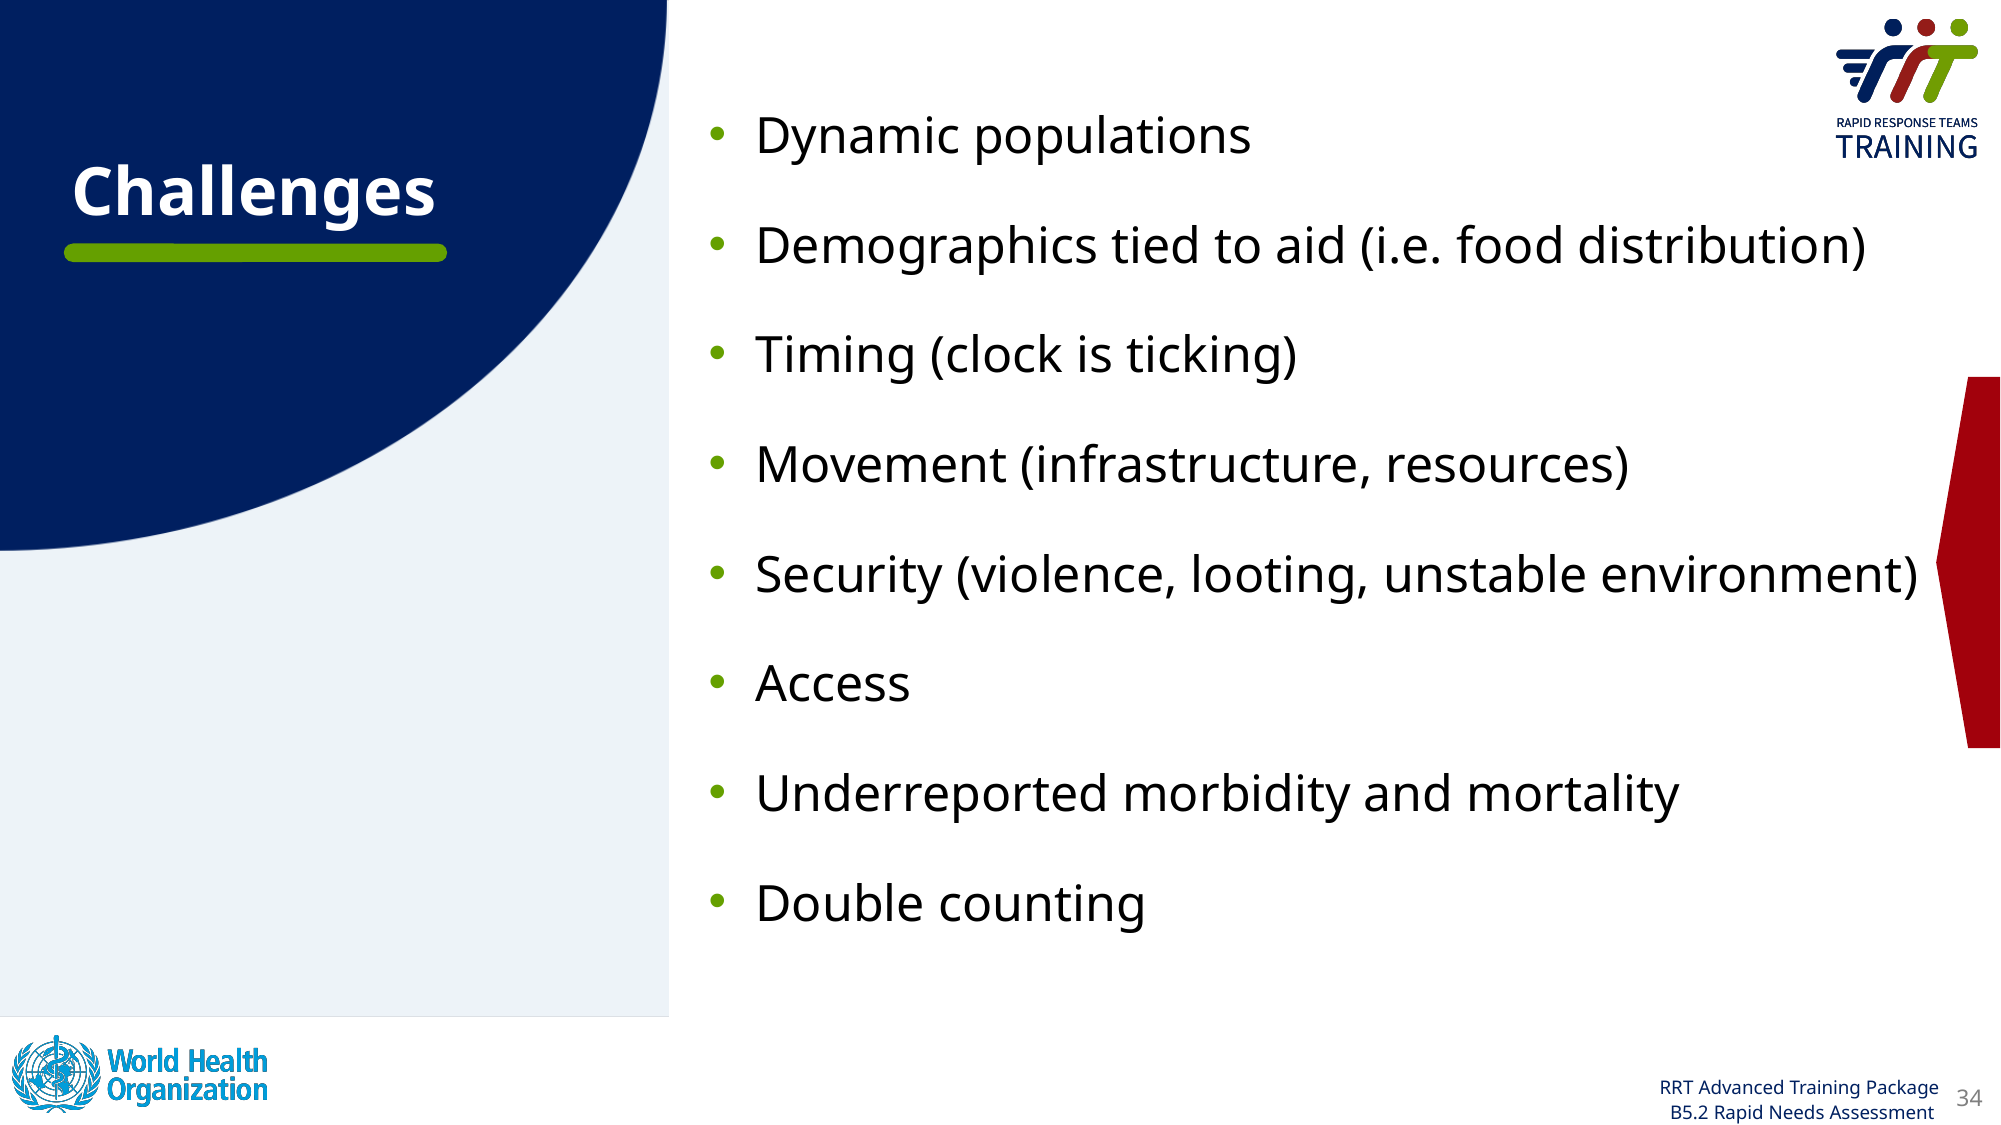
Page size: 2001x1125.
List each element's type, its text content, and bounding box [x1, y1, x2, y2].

picture [22, 1062, 26, 1077]
picture [1835, 19, 1978, 167]
picture [12, 1083, 48, 1113]
picture [71, 1053, 90, 1091]
picture [36, 1088, 78, 1105]
picture [34, 1054, 43, 1078]
picture [50, 1108, 62, 1113]
list Dynamic populations Demographics tied to aid (i.e. food distribution) Timing (clock is ticking) Movement (infrastructure, resources) Security (violence, looting, unstable environment) Access Underreported morbidity and mortality Double counting [700, 107, 1937, 1018]
picture [0, 0, 669, 1018]
picture [40, 1062, 47, 1070]
picture [30, 1083, 37, 1091]
picture [46, 1056, 54, 1062]
text_box Challenges [63, 151, 600, 237]
picture [12, 1035, 54, 1068]
picture [24, 1054, 36, 1087]
picture [59, 1035, 267, 1113]
